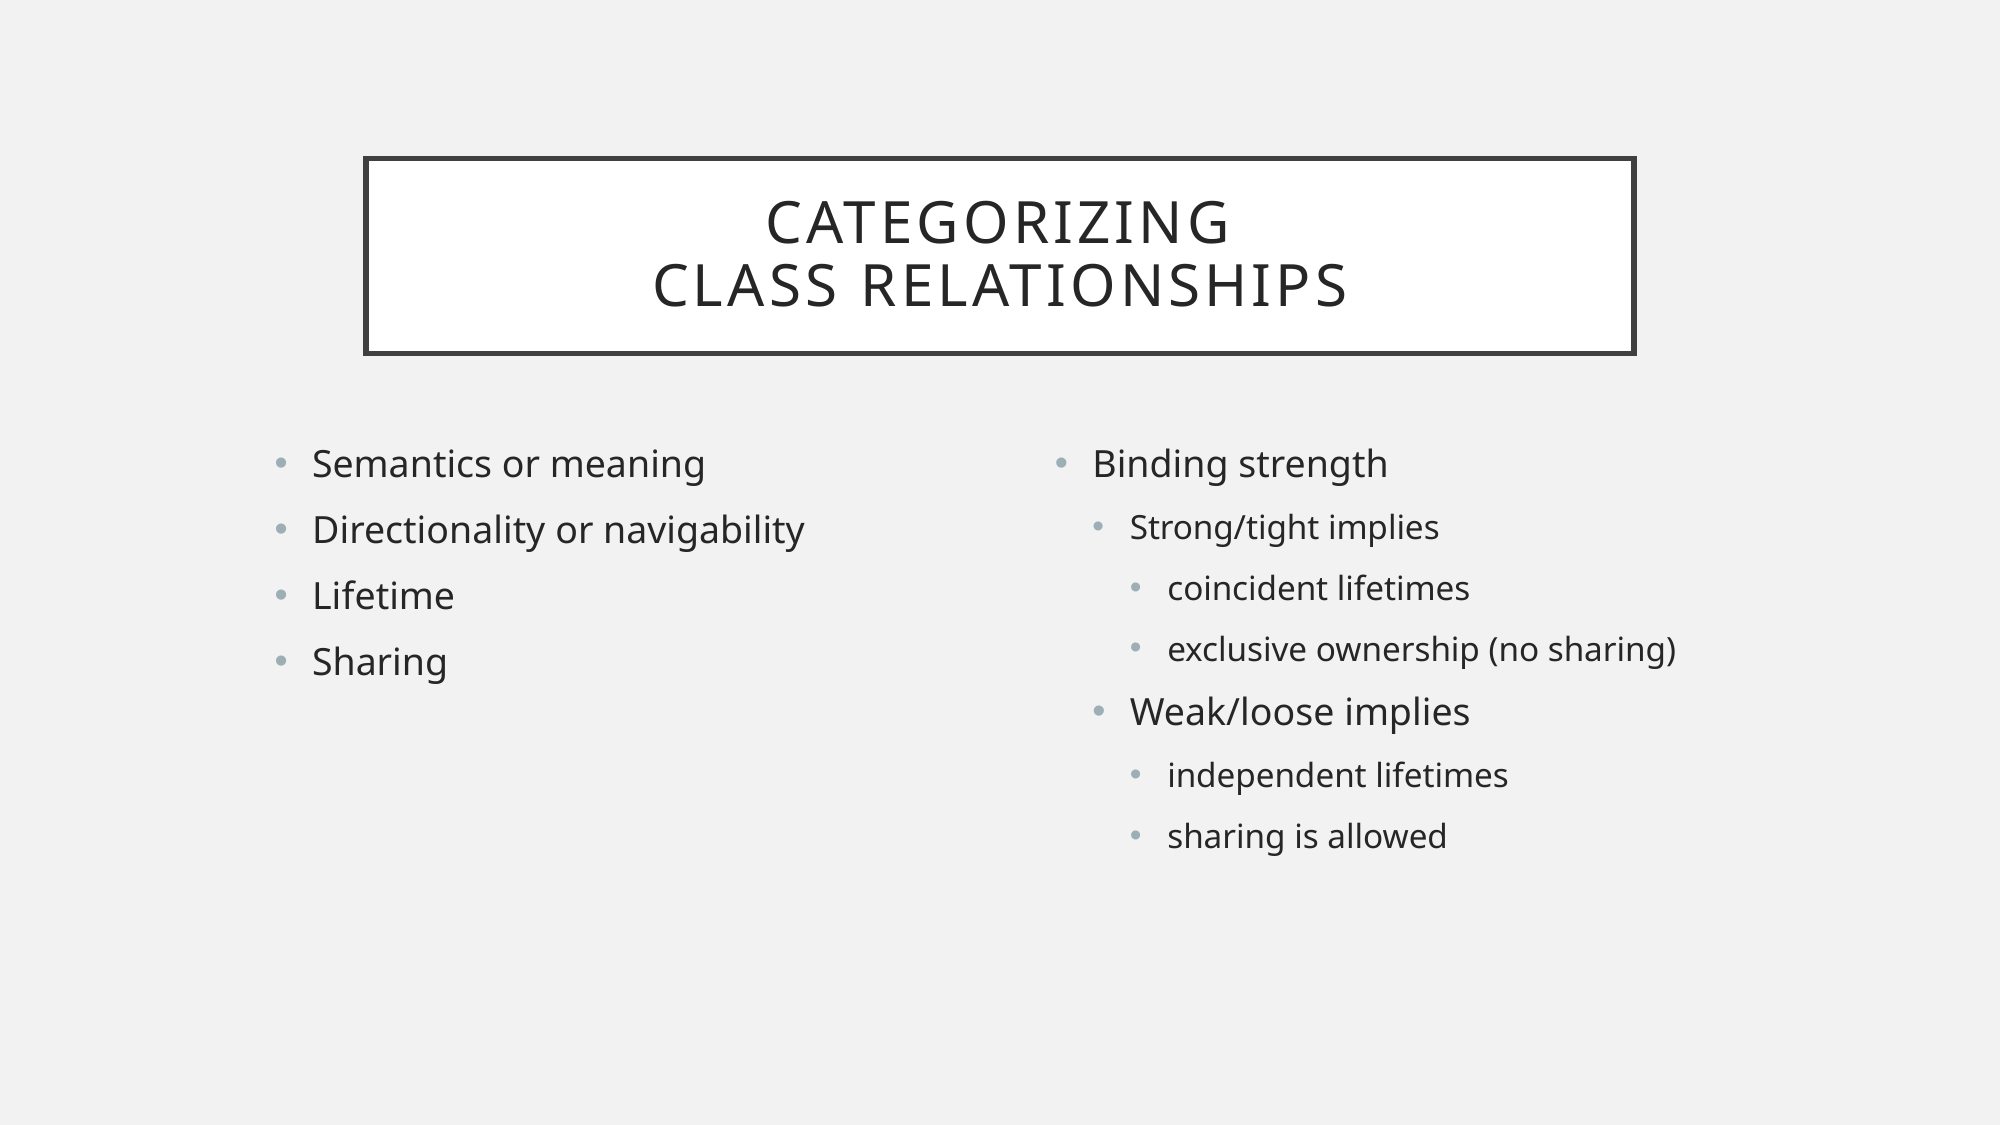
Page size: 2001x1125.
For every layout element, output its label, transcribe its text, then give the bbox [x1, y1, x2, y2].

title Categorizing Class Relationships [363, 156, 1637, 356]
list Binding strength Strong/tight implies coincident lifetimes exclusive ownership (no sharing) Weak/loose implies independent lifetimes sharing is allowed [1039, 432, 1741, 942]
list Semantics or meaning Directionality or navigability Lifetime Sharing [259, 432, 961, 942]
